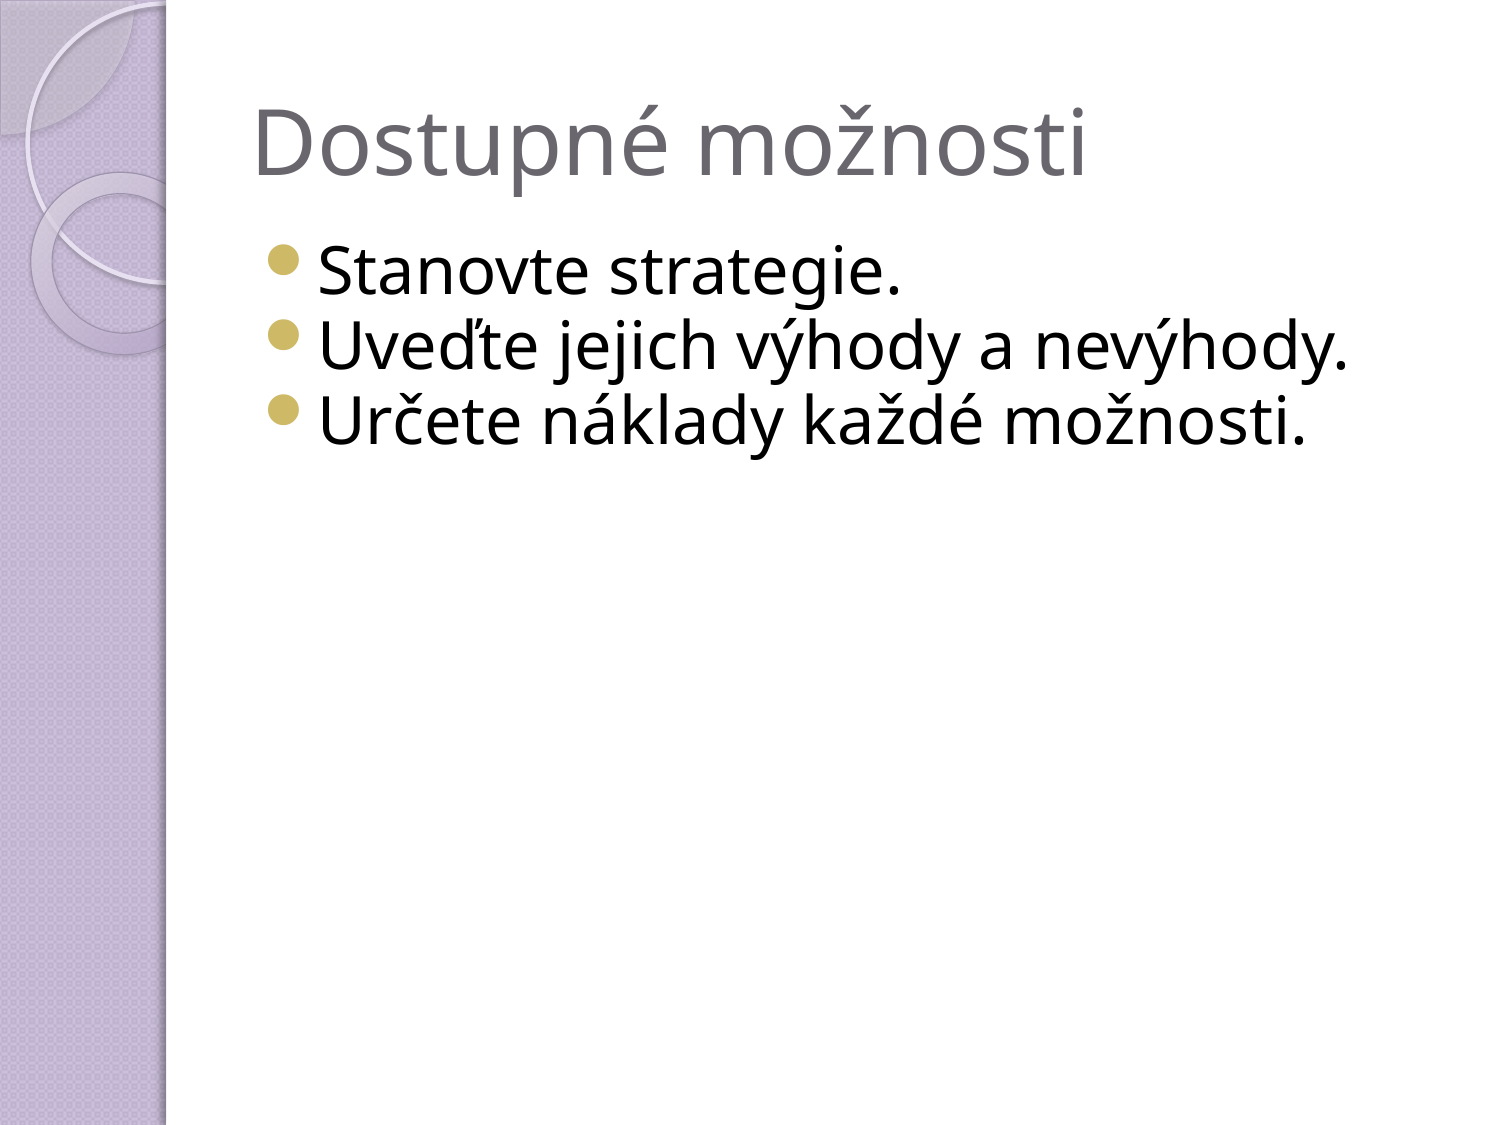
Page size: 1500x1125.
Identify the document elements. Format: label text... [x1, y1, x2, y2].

title Dostupné možnosti [235, 45, 1466, 233]
list Stanovte strategie. Uveďte jejich výhody a nevýhody. Určete náklady každé možnosti. [235, 237, 1466, 1025]
